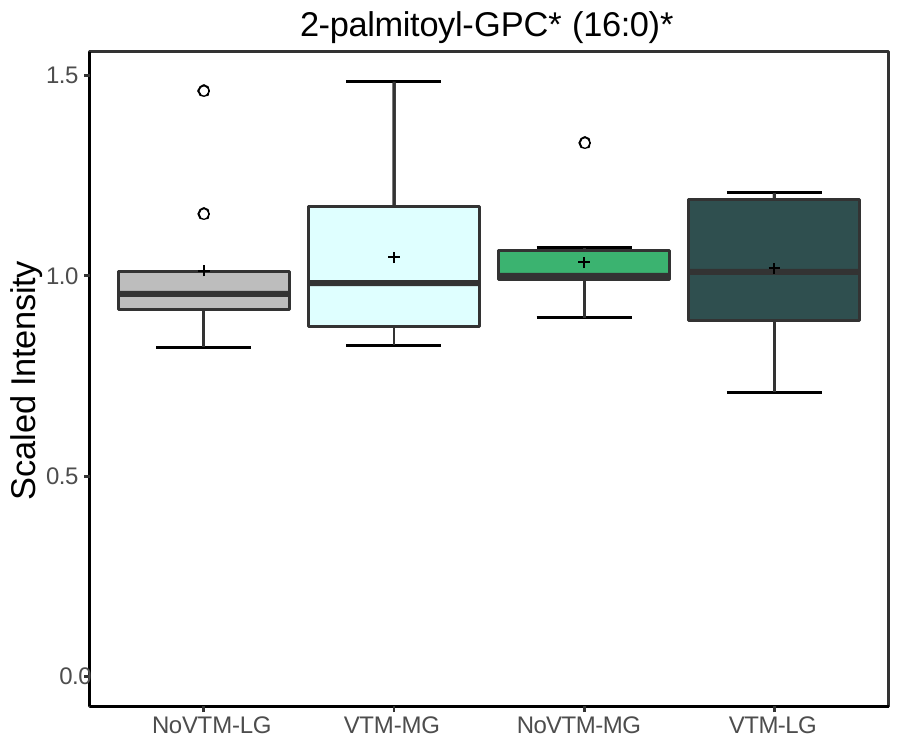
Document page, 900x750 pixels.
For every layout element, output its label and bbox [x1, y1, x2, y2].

text_box [297, 0, 681, 44]
text_box [83, 50, 891, 738]
footer [57, 661, 95, 750]
slide_number [150, 713, 290, 750]
text_box [44, 57, 82, 89]
text_box [1, 256, 82, 503]
